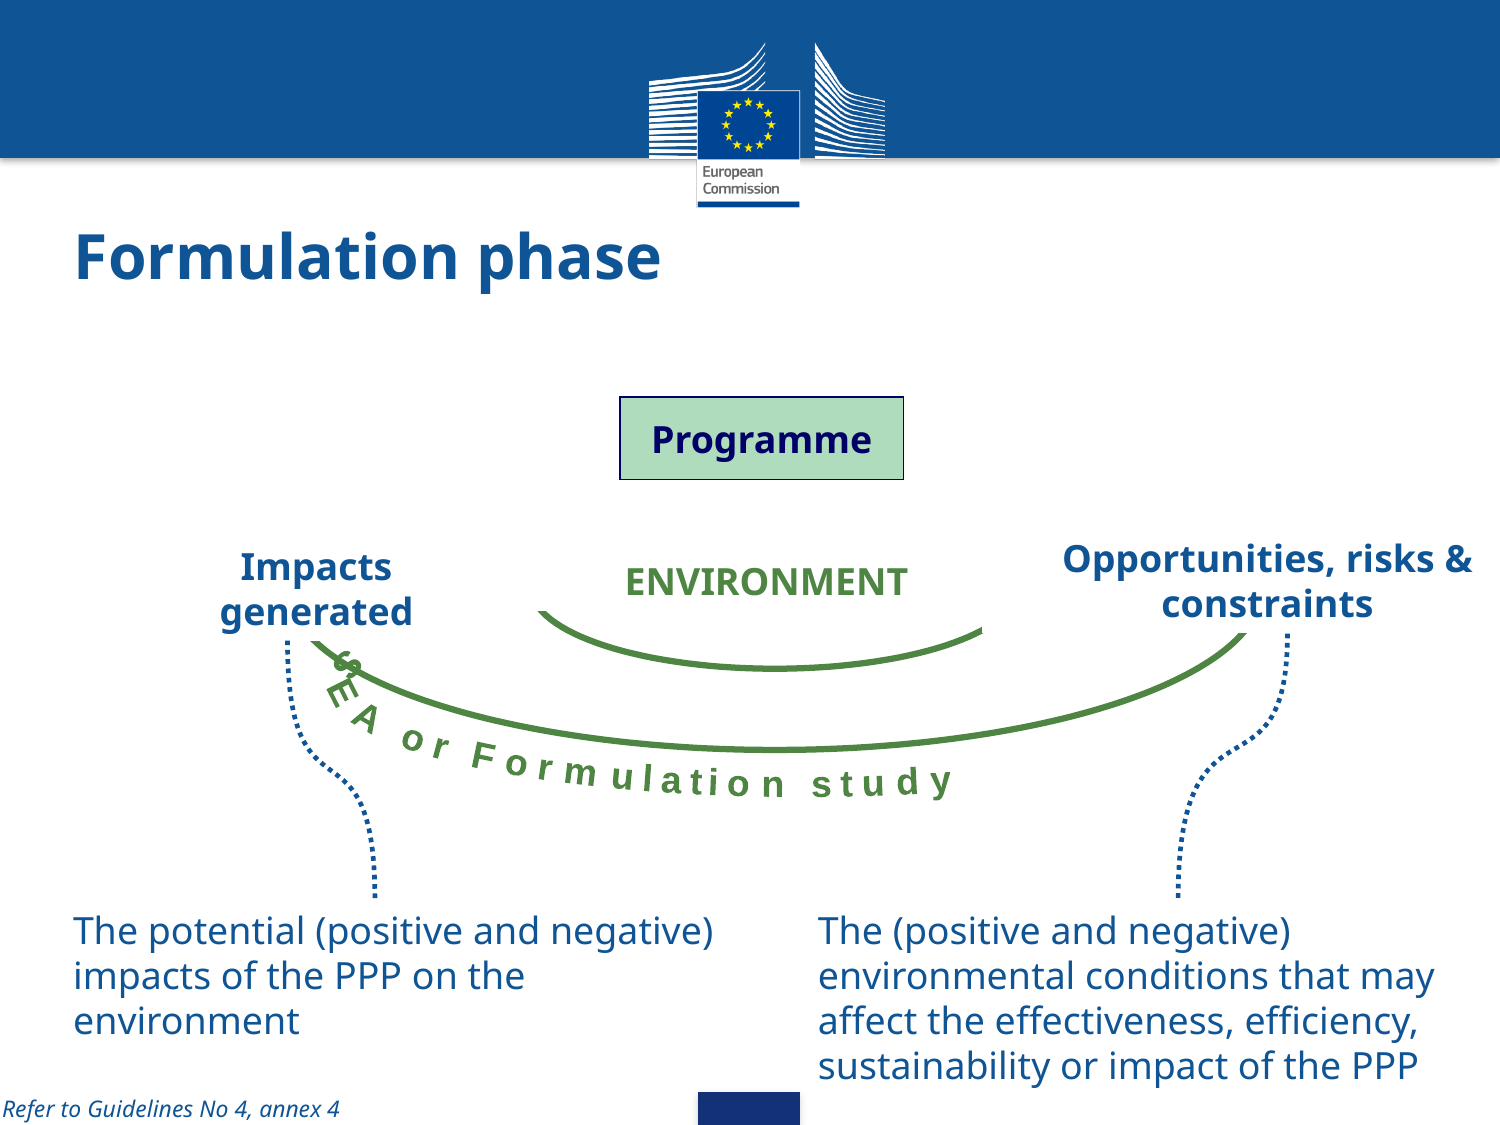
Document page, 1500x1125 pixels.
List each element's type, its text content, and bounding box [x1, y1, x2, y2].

text_box Opportunities, risks & constraints [982, 527, 1495, 633]
picture [649, 42, 885, 153]
text_box Refer to Guidelines No 4, annex 4 [0, 1087, 595, 1125]
text_box The (positive and negative) environmental conditions that may affect the effectiveness, efficiency, sustainability or impact of the PPP [803, 899, 1500, 1095]
text_box Impacts generated [131, 535, 444, 641]
text_box ENVIRONMENT [512, 550, 963, 610]
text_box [287, 640, 438, 725]
text_box The potential (positive and negative) impacts of the PPP on the environment [0, 899, 750, 1050]
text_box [1099, 711, 1367, 822]
title Formulation phase [0, 153, 1350, 356]
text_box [201, 726, 461, 815]
text_box Programme [620, 396, 904, 480]
